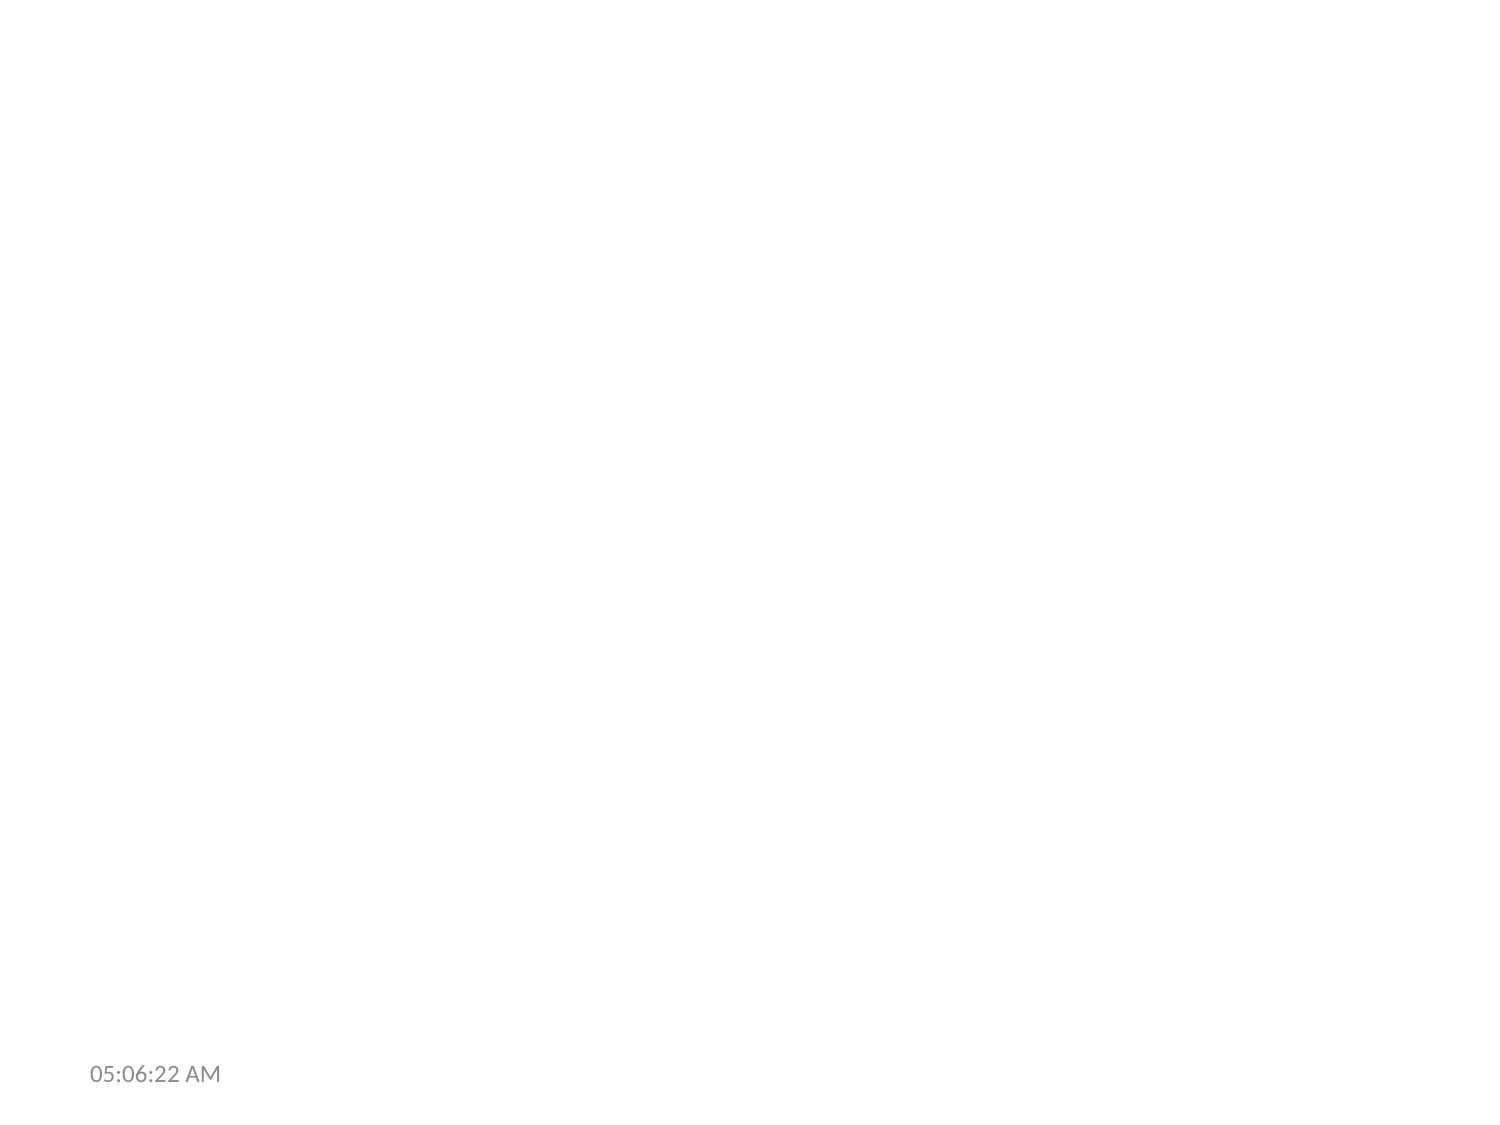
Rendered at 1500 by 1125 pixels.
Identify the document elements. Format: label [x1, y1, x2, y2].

slide_number [75, 1042, 425, 1103]
